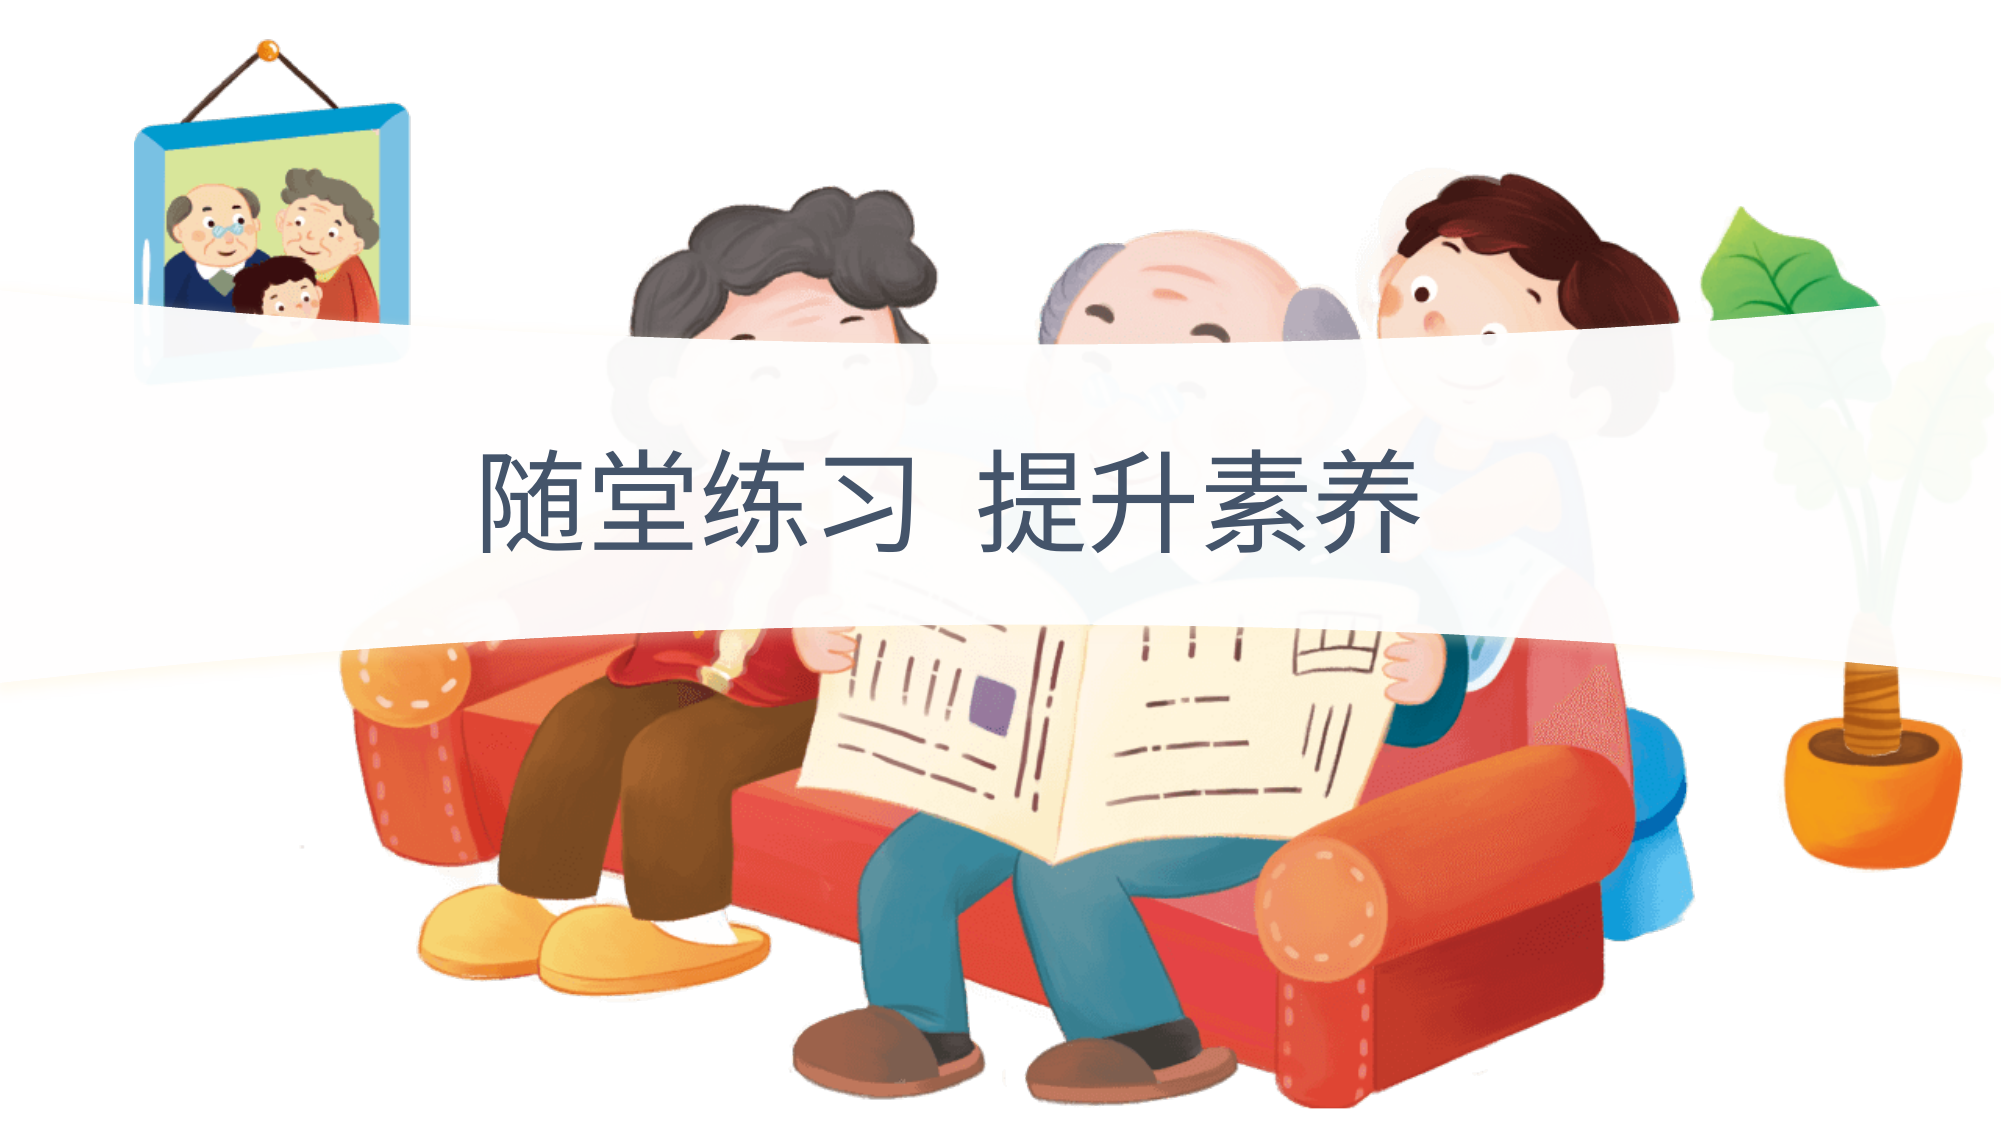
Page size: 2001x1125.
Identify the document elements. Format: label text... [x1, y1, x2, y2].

picture [134, 636, 1994, 1109]
picture [134, 0, 1994, 344]
text_box 随堂练习 提升素养 [460, 397, 1527, 575]
